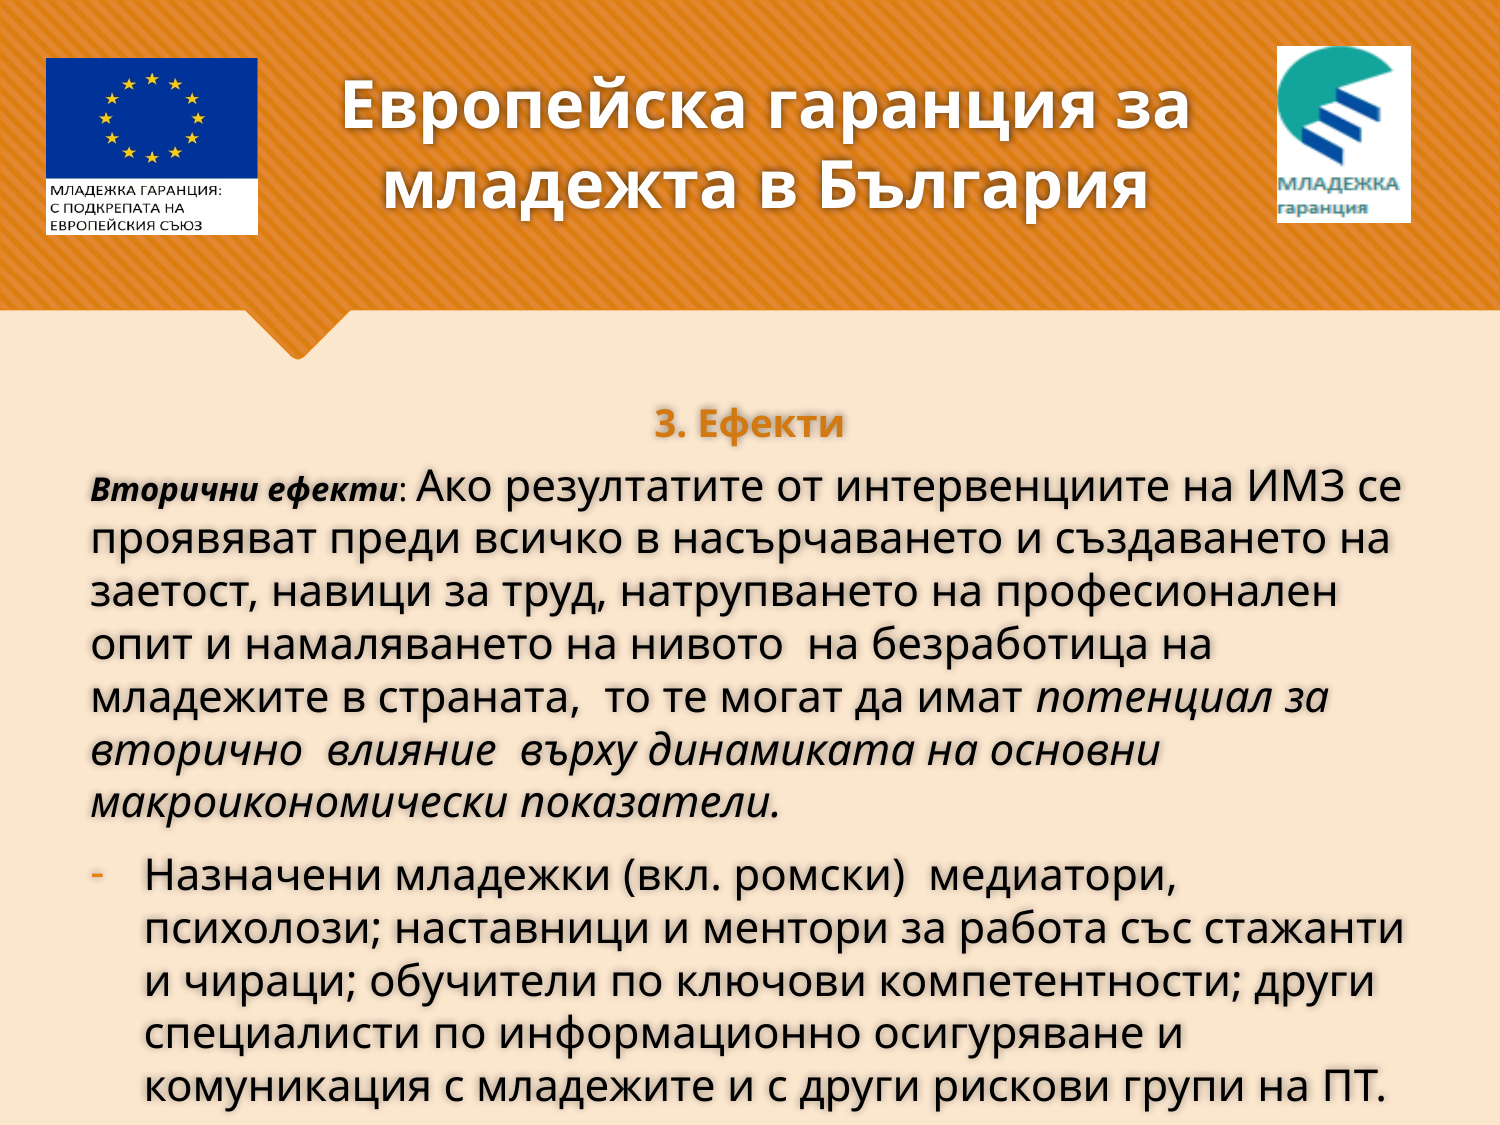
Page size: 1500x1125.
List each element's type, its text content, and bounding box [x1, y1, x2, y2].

picture [46, 58, 258, 235]
list 3. Ефекти Вторични ефекти: Ако резултатите от интервенциите на ИМЗ се проявяват преди всичко в насърчаването и създаването на заетост, навици за труд, натрупването на професионален опит и намаляването на нивото на безработица на младежите в страната, то те могат да имат потенциал за вторично влияние върху динамиката на основни макроикономически показатели. Назначени младежки (вкл. ромски) медиатори, психолози; наставници и ментори за работа със стажанти и чираци; обучители по ключови компетентности; други специалисти по информационно осигуряване и комуникация с младежите и с други рискови групи на ПТ. [75, 397, 1425, 1125]
picture [1277, 46, 1411, 223]
title Европейска гаранция за младежта в България [320, 101, 1231, 230]
